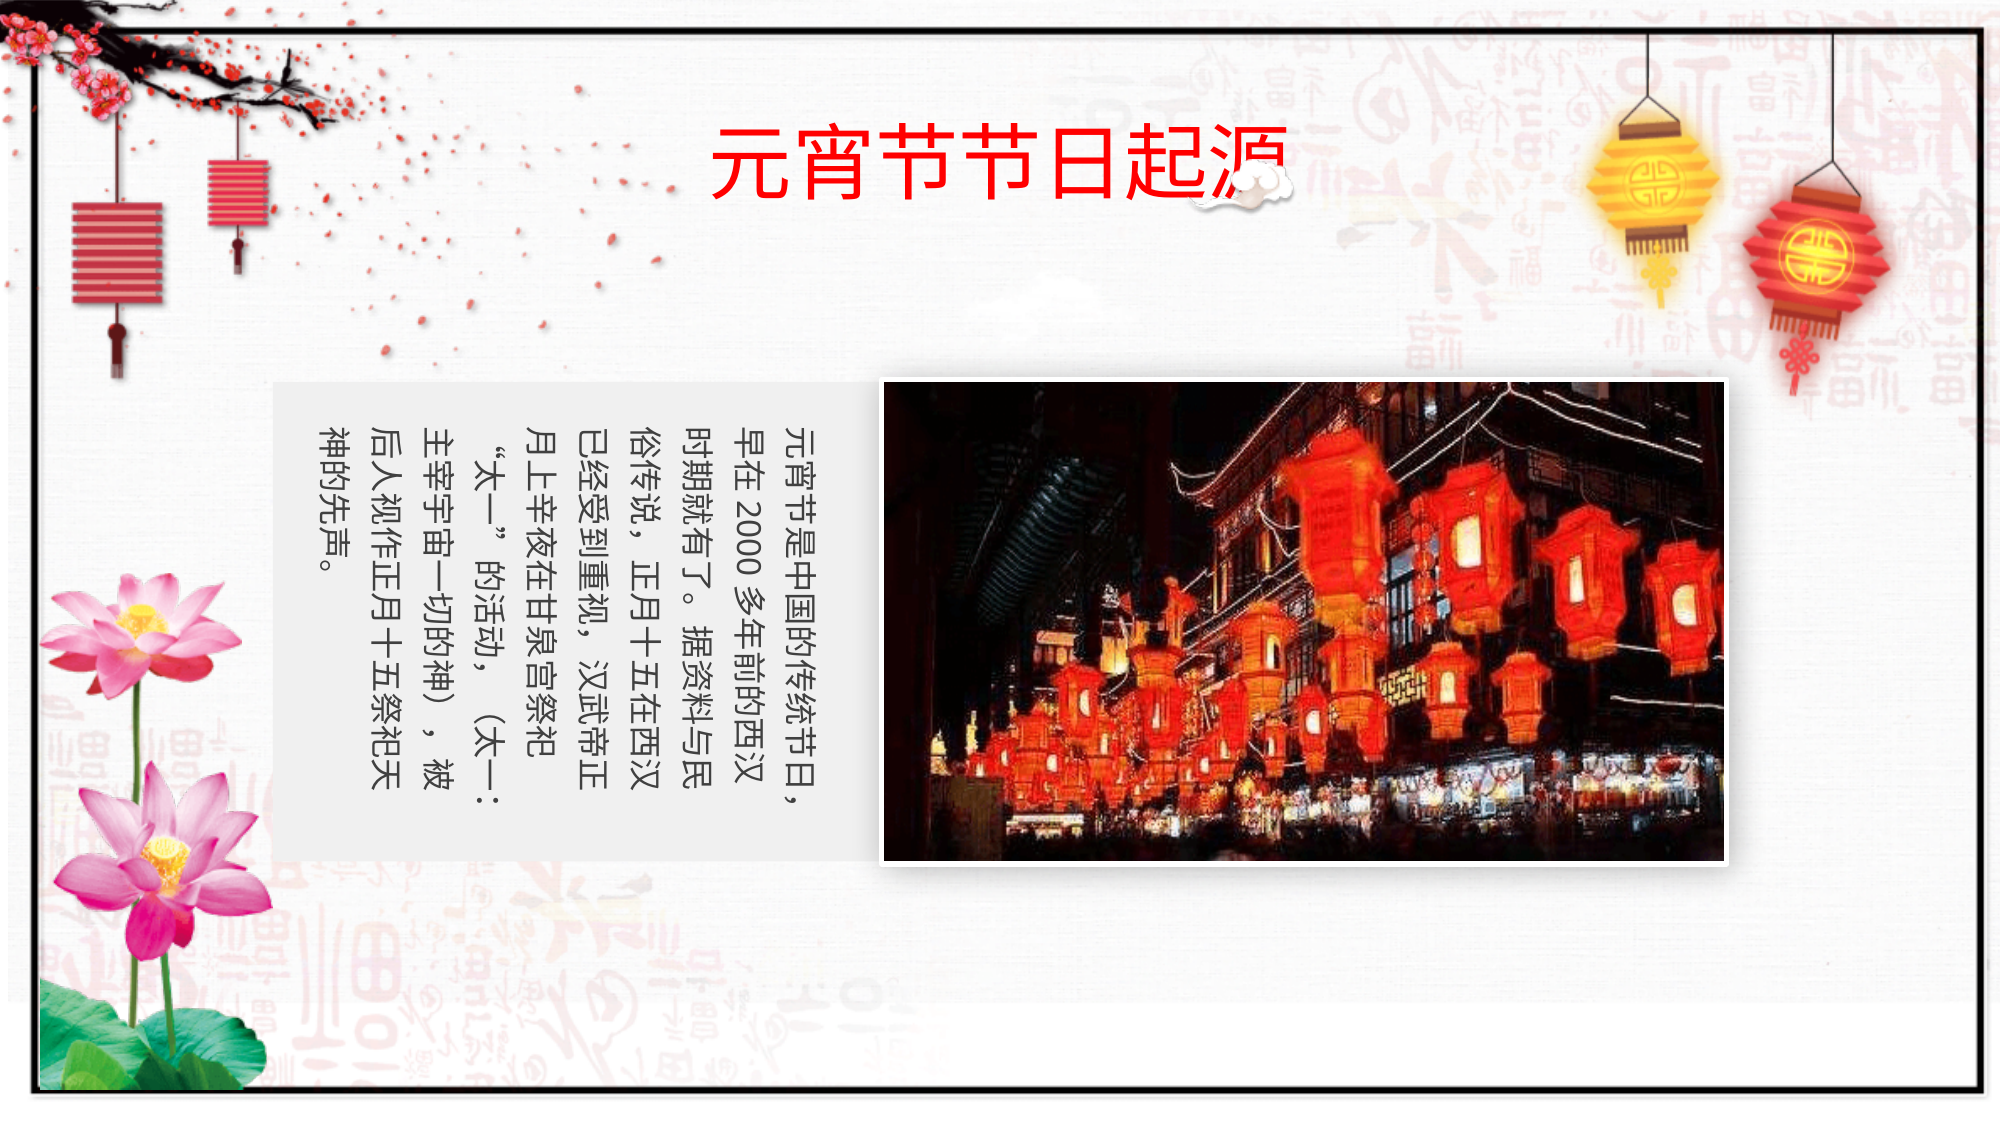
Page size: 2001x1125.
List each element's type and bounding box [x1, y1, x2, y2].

text_box [39, 573, 273, 1090]
picture [0, 0, 2000, 1125]
text_box [272, 381, 884, 862]
